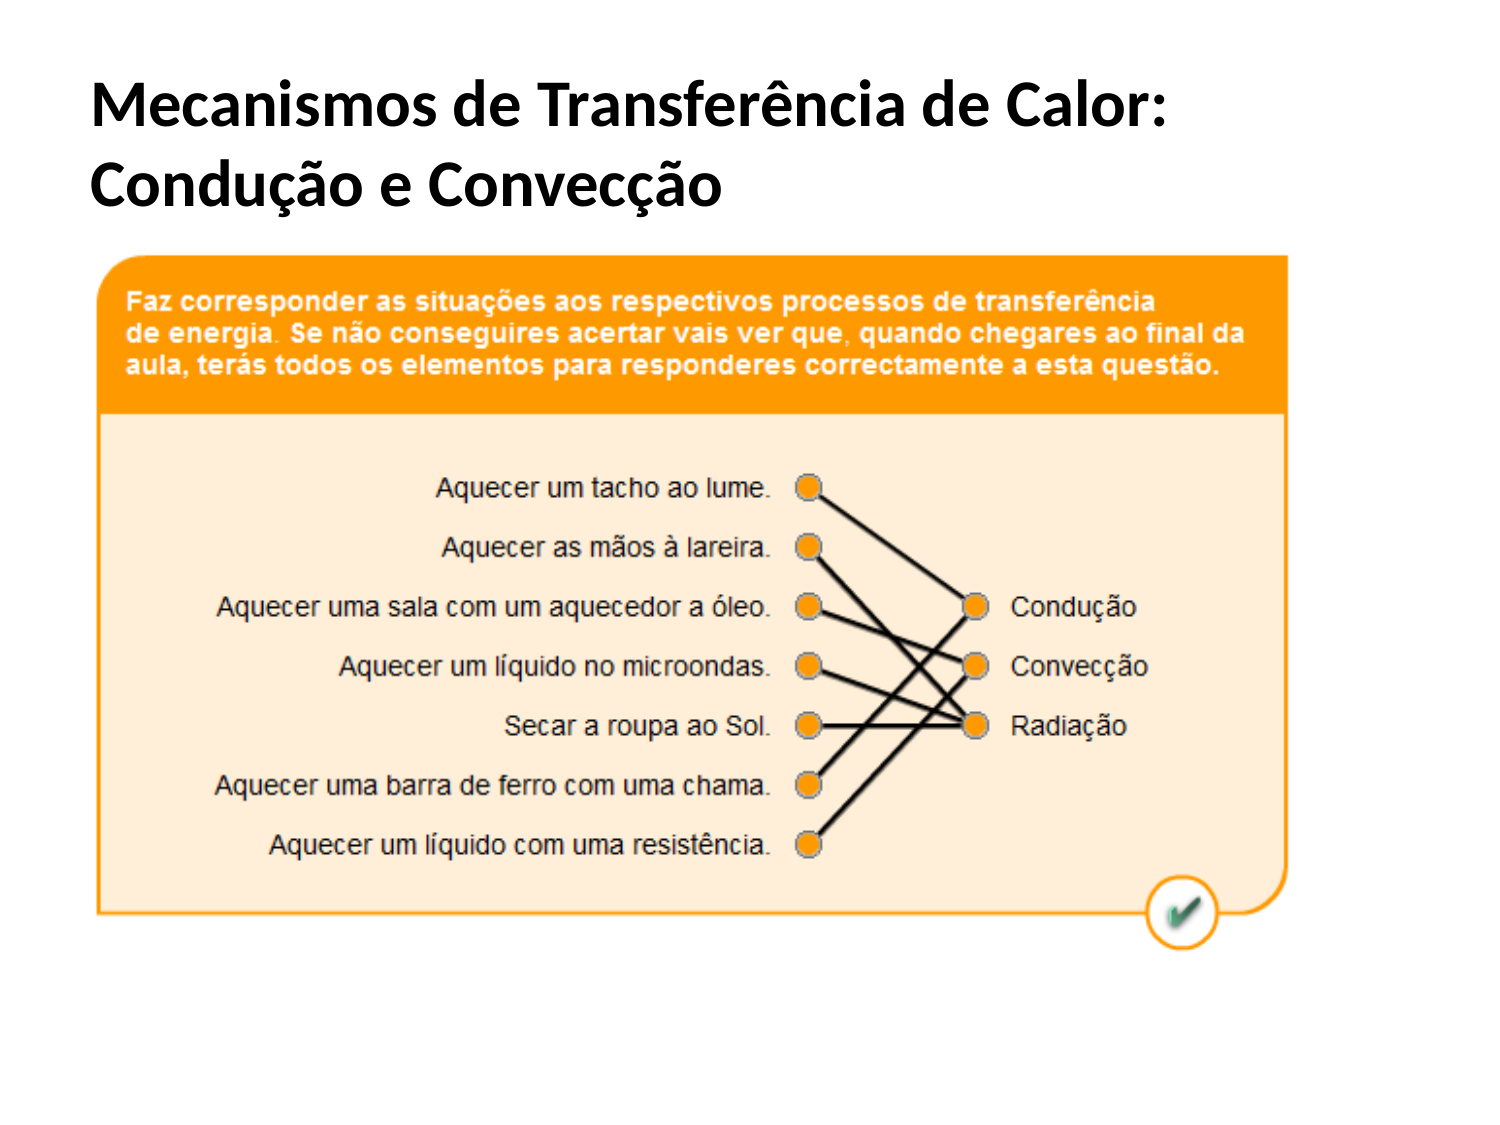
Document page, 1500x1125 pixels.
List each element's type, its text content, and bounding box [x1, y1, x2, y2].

text_box [74, 262, 1425, 1005]
text_box Mecanismos de Transferência de Calor: Condução e Convecção [74, 45, 1425, 237]
picture [70, 235, 1300, 965]
